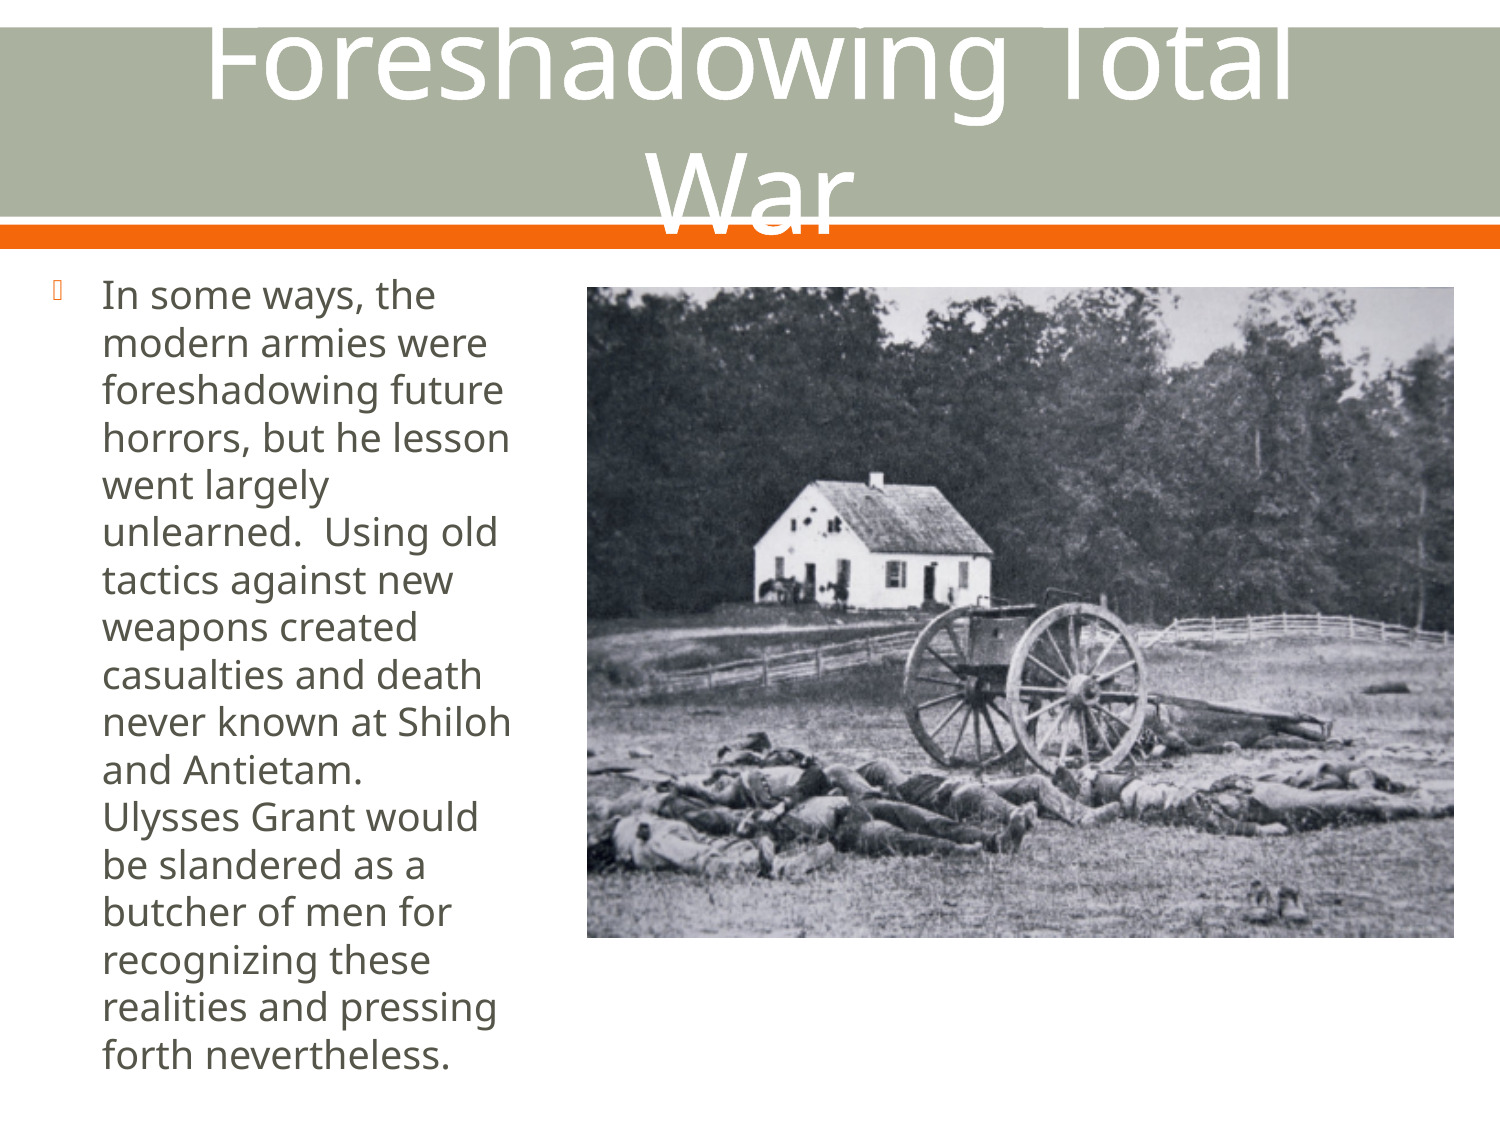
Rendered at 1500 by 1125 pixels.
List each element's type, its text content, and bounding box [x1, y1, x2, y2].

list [587, 287, 1454, 938]
list In some ways, the modern armies were foreshadowing future horrors, but he lesson went largely unlearned. Using old tactics against new weapons created casualties and death never known at Shiloh and Antietam. Ulysses Grant would be slandered as a butcher of men for recognizing these realities and pressing forth nevertheless. [37, 262, 538, 1088]
title Foreshadowing Total War [75, 29, 1425, 213]
